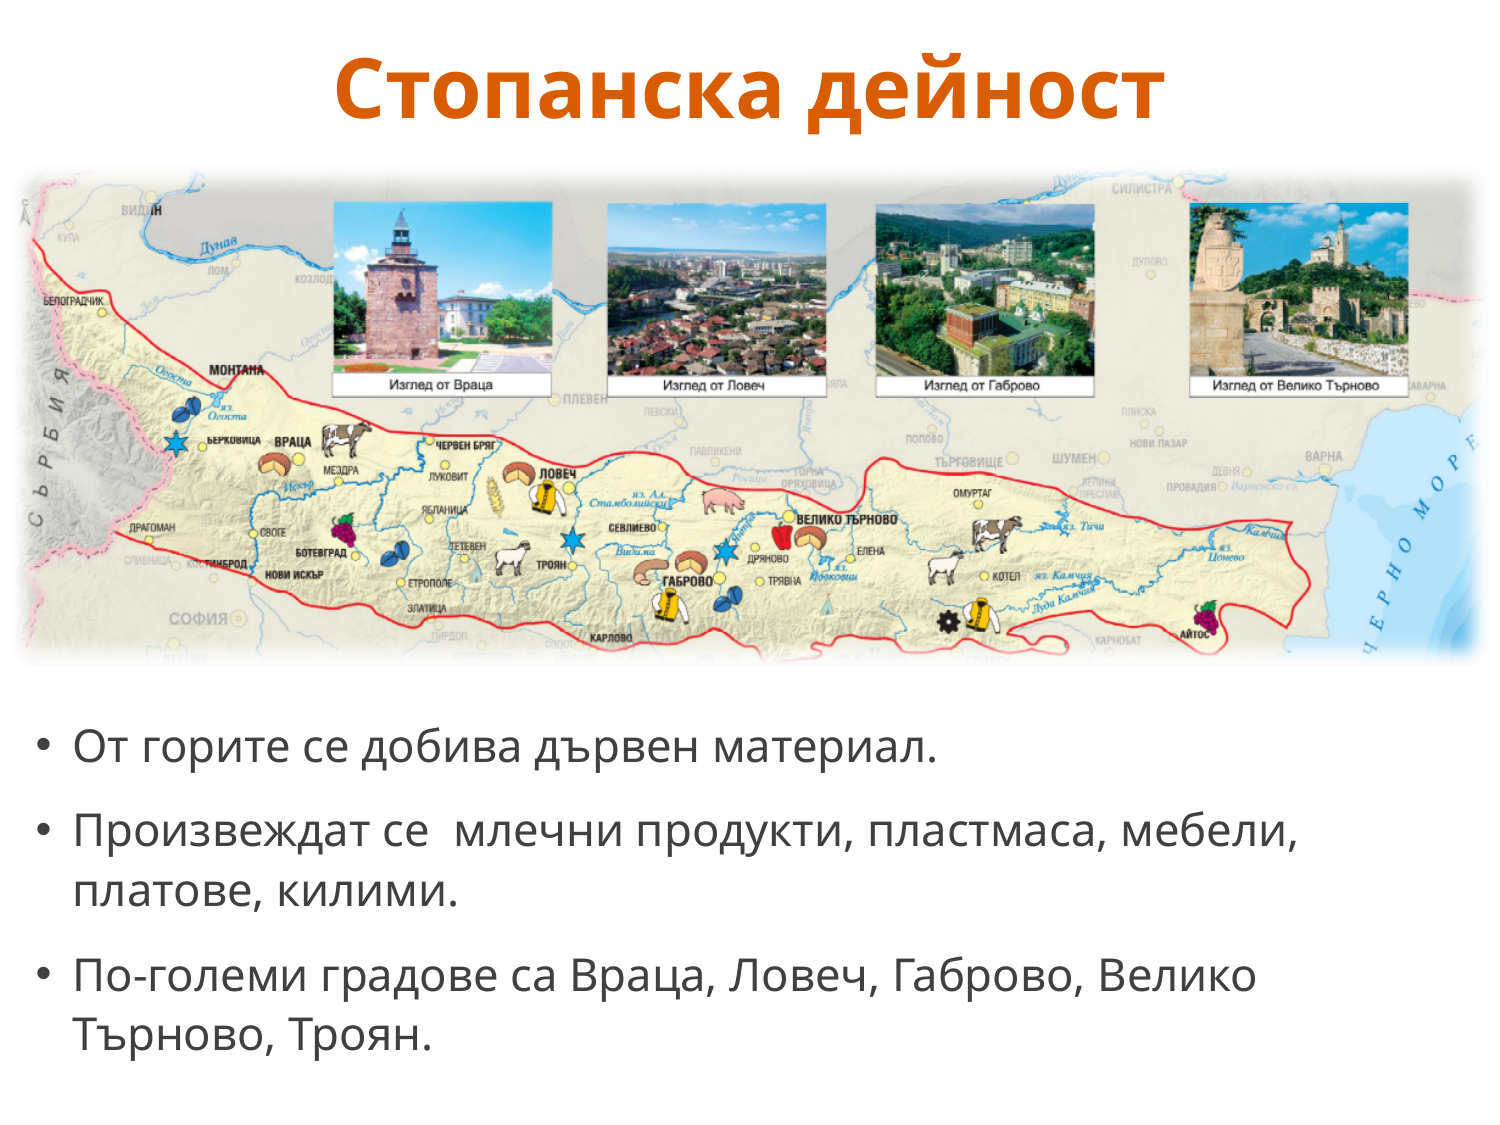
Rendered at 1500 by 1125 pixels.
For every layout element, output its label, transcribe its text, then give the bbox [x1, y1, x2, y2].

list От горите се добива дървен материал. Произвеждат се млечни продукти, пластмаса, мебели, платове, килими. По-големи градове са Враца, Ловеч, Габрово, Велико Търново, Троян. [20, 704, 1480, 1071]
title Стопанска дейност [0, 21, 1500, 161]
picture [11, 164, 1489, 667]
